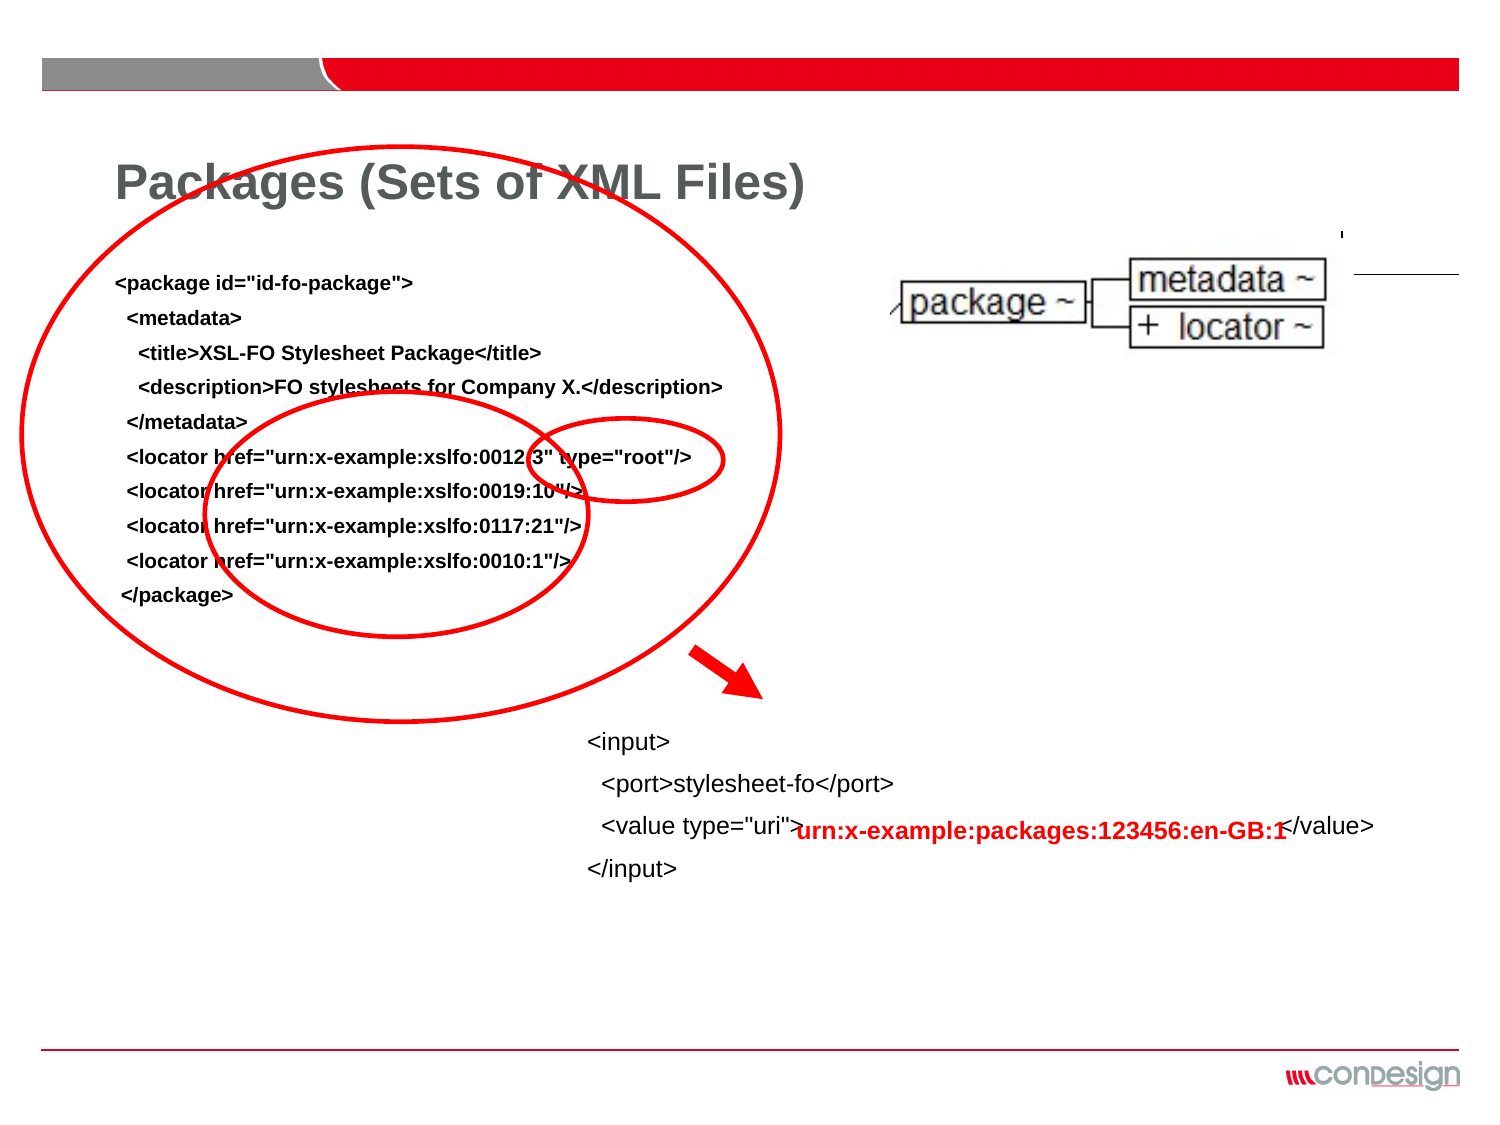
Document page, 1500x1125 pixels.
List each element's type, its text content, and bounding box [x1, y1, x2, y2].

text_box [691, 649, 764, 700]
list <package id="id-fo-package"> <metadata> <title>XSL-FO Stylesheet Package</title> <description>FO stylesheets for Company X.</description> </metadata> <locator href="urn:x-example:xslfo:0012:3" type="root"/> <locator href="urn:x-example:xslfo:0019:10"/> <locator href="urn:x-example:xslfo:0117:21"/> <locator href="urn:x-example:xslfo:0010:1"/> </package> [115, 524, 762, 1005]
text_box [21, 146, 781, 722]
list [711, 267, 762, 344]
picture [1286, 1061, 1460, 1091]
picture [41, 57, 1459, 91]
text_box <input> <port>stylesheet-fo</port> <value type="uri"> </value> </input> [762, 717, 1420, 890]
title Packages (Sets of XML Files) [115, 91, 1404, 210]
text_box urn:x-example:packages:123456:en-GB:1 [781, 807, 1304, 852]
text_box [889, 238, 1355, 392]
